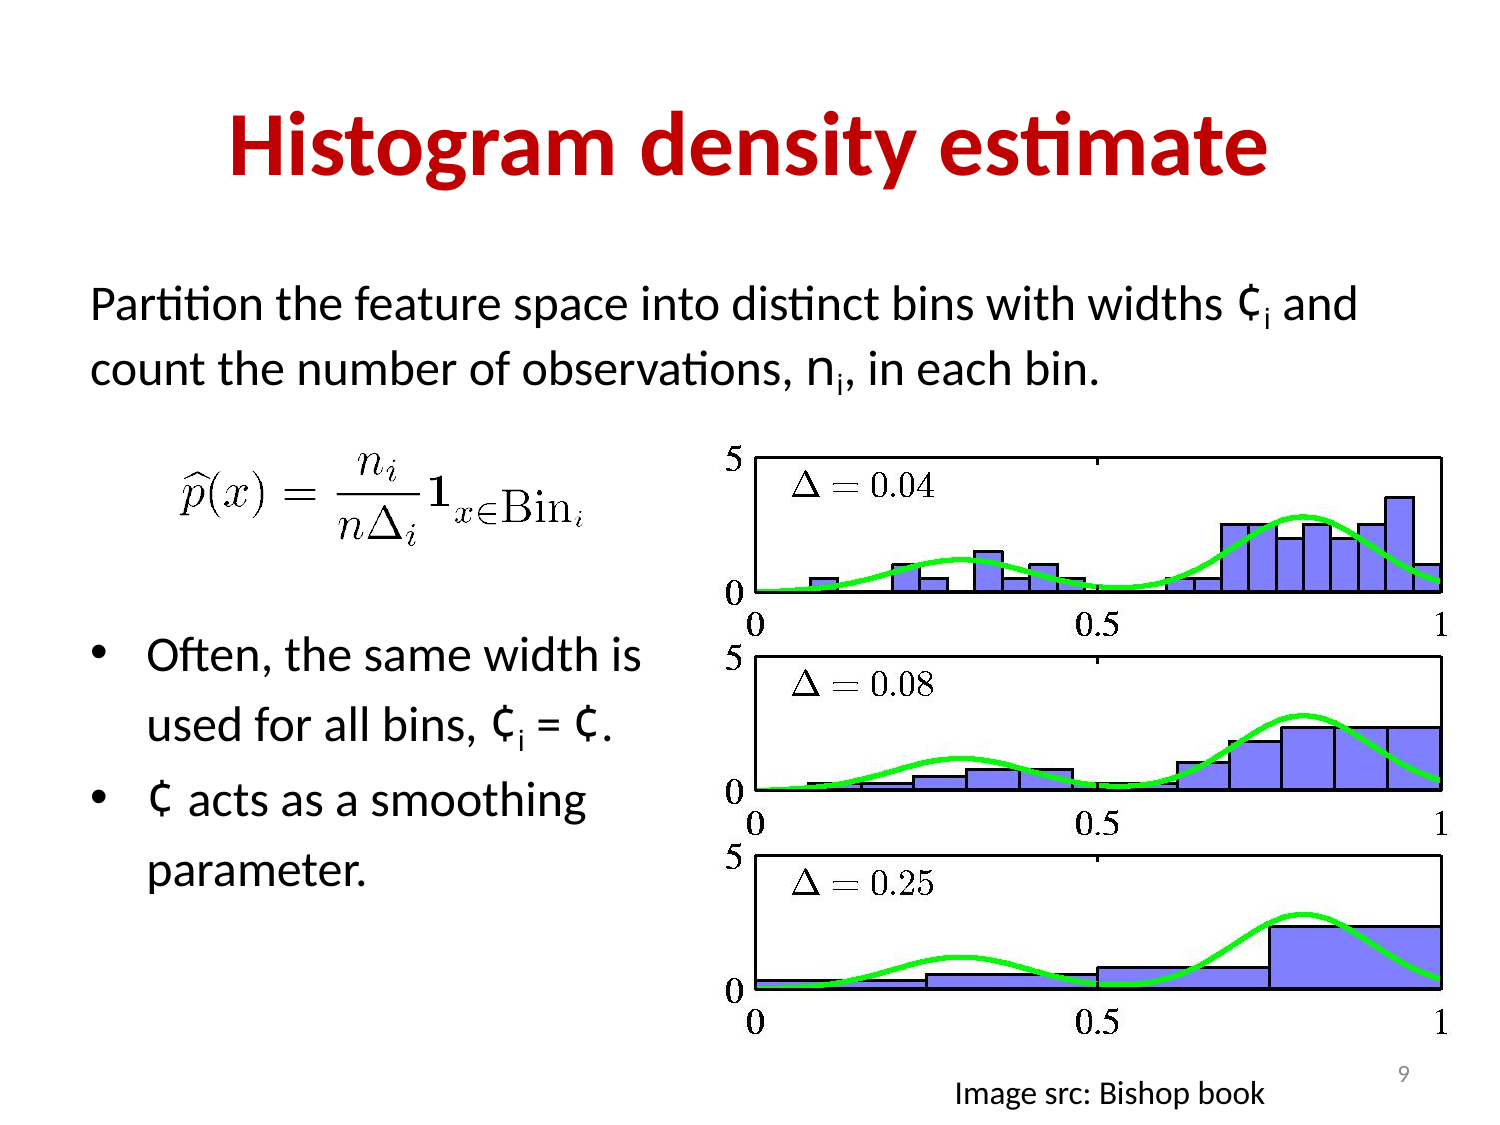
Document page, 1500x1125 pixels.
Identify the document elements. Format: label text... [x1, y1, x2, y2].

list Partition the feature space into distinct bins with widths ¢i and count the number of observations, ni, in each bin. Often, the same width is used for all bins, ¢i = ¢. ¢ acts as a smoothing parameter. [75, 262, 1413, 1005]
picture [177, 450, 585, 551]
title Histogram density estimate [75, 45, 1425, 233]
slide_number 9 [1074, 1047, 1425, 1103]
text_box Image src: Bishop book [939, 1064, 1281, 1119]
picture [719, 424, 1465, 1038]
